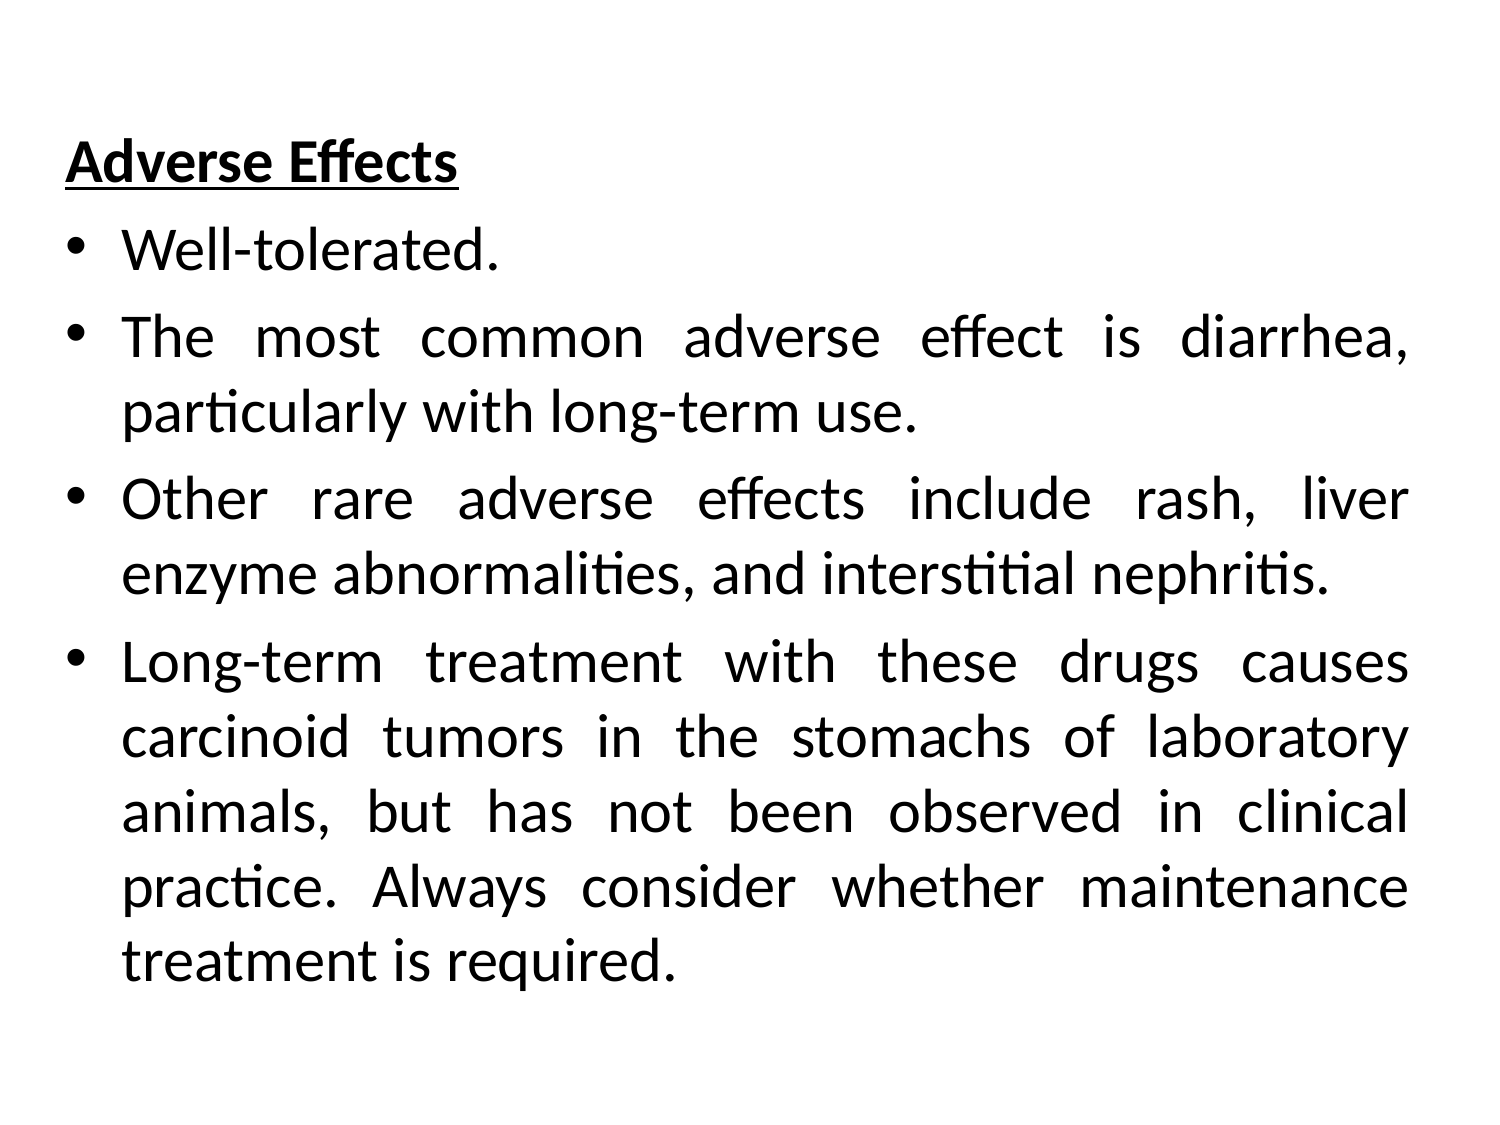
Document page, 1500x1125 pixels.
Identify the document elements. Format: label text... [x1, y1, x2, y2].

list Adverse Effects Well-tolerated. The most common adverse effect is diarrhea, particularly with long-term use. Other rare adverse effects include rash, liver enzyme abnormalities, and interstitial nephritis. Long-term treatment with these drugs causes carcinoid tumors in the stomachs of laboratory animals, but has not been observed in clinical practice. Always consider whether maintenance treatment is required. [50, 112, 1425, 1063]
